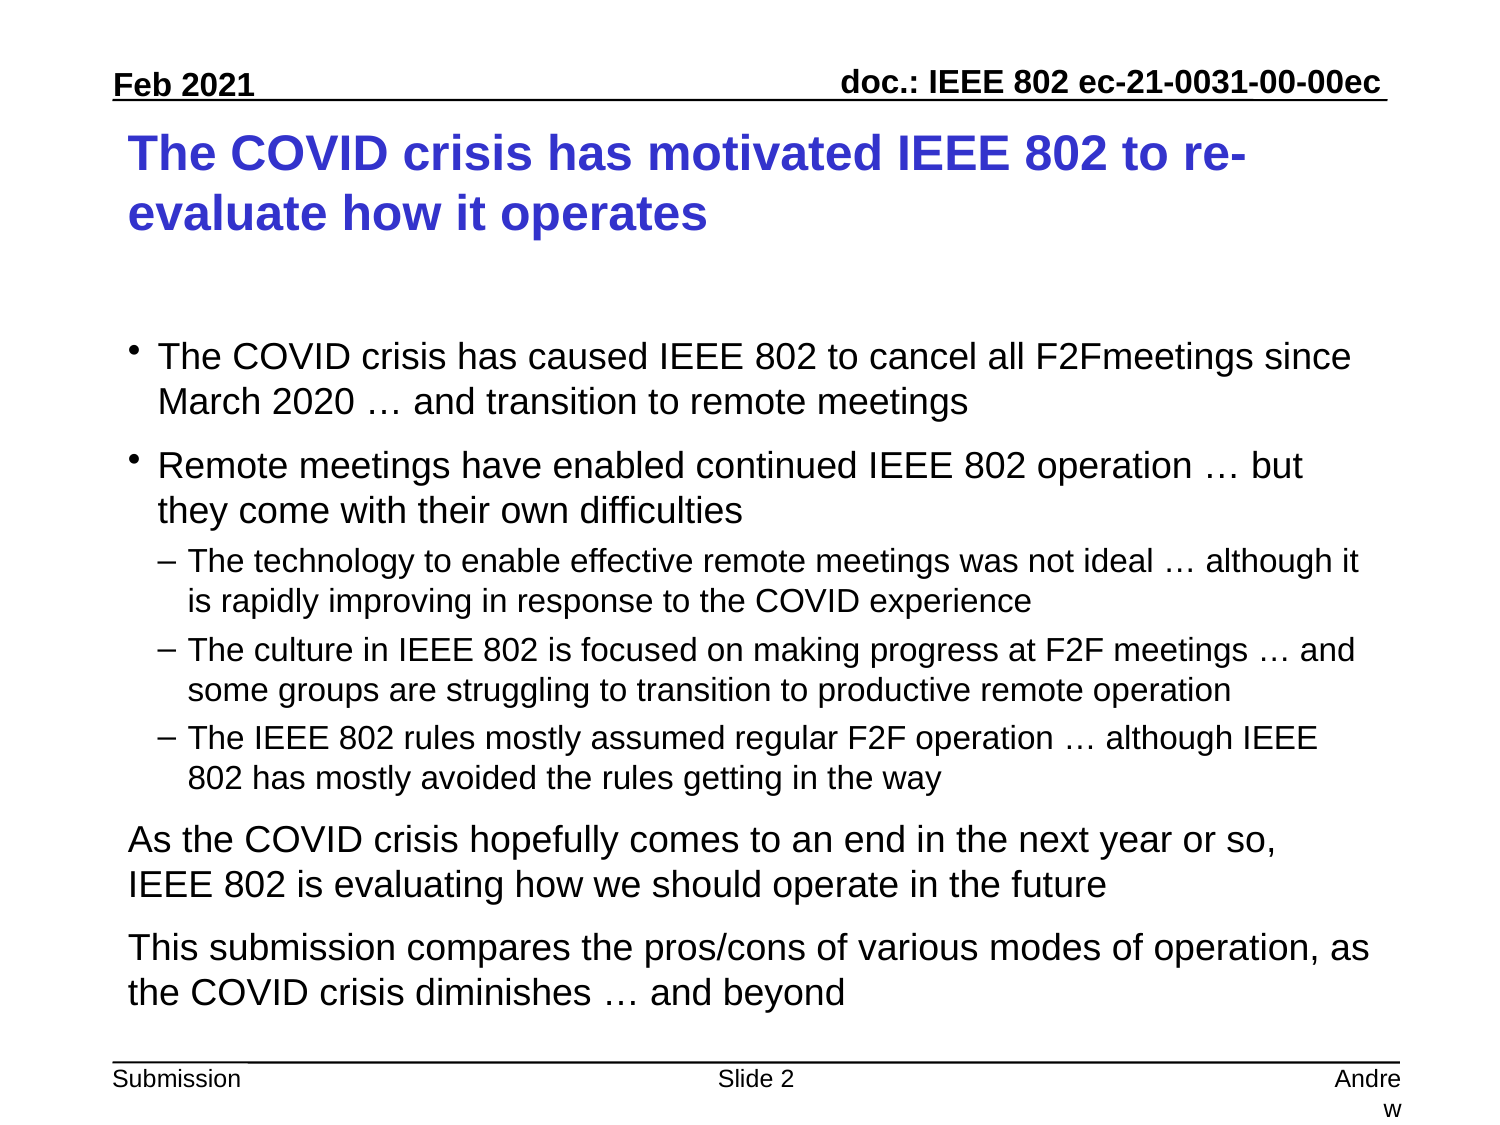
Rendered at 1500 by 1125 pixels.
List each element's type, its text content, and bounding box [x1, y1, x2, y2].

slide_number Slide 2 [709, 1061, 803, 1093]
footer Andrew Myles, Cisco [1320, 1061, 1402, 1093]
title The COVID crisis has motivated IEEE 802 to re-evaluate how it operates [112, 112, 1388, 288]
list The COVID crisis has caused IEEE 802 to cancel all F2Fmeetings since March 2020 … and transition to remote meetings Remote meetings have enabled continued IEEE 802 operation … but they come with their own difficulties The technology to enable effective remote meetings was not ideal … although it is rapidly improving in response to the COVID experience The culture in IEEE 802 is focused on making progress at F2F meetings … and some groups are struggling to transition to productive remote operation The IEEE 802 rules mostly assumed regular F2F operation … although IEEE 802 has mostly avoided the rules getting in the way As the COVID crisis hopefully comes to an end in the next year or so, IEEE 802 is evaluating how we should operate in the future This submission compares the pros/cons of various modes of operation, as the COVID crisis diminishes … and beyond [112, 324, 1388, 1000]
